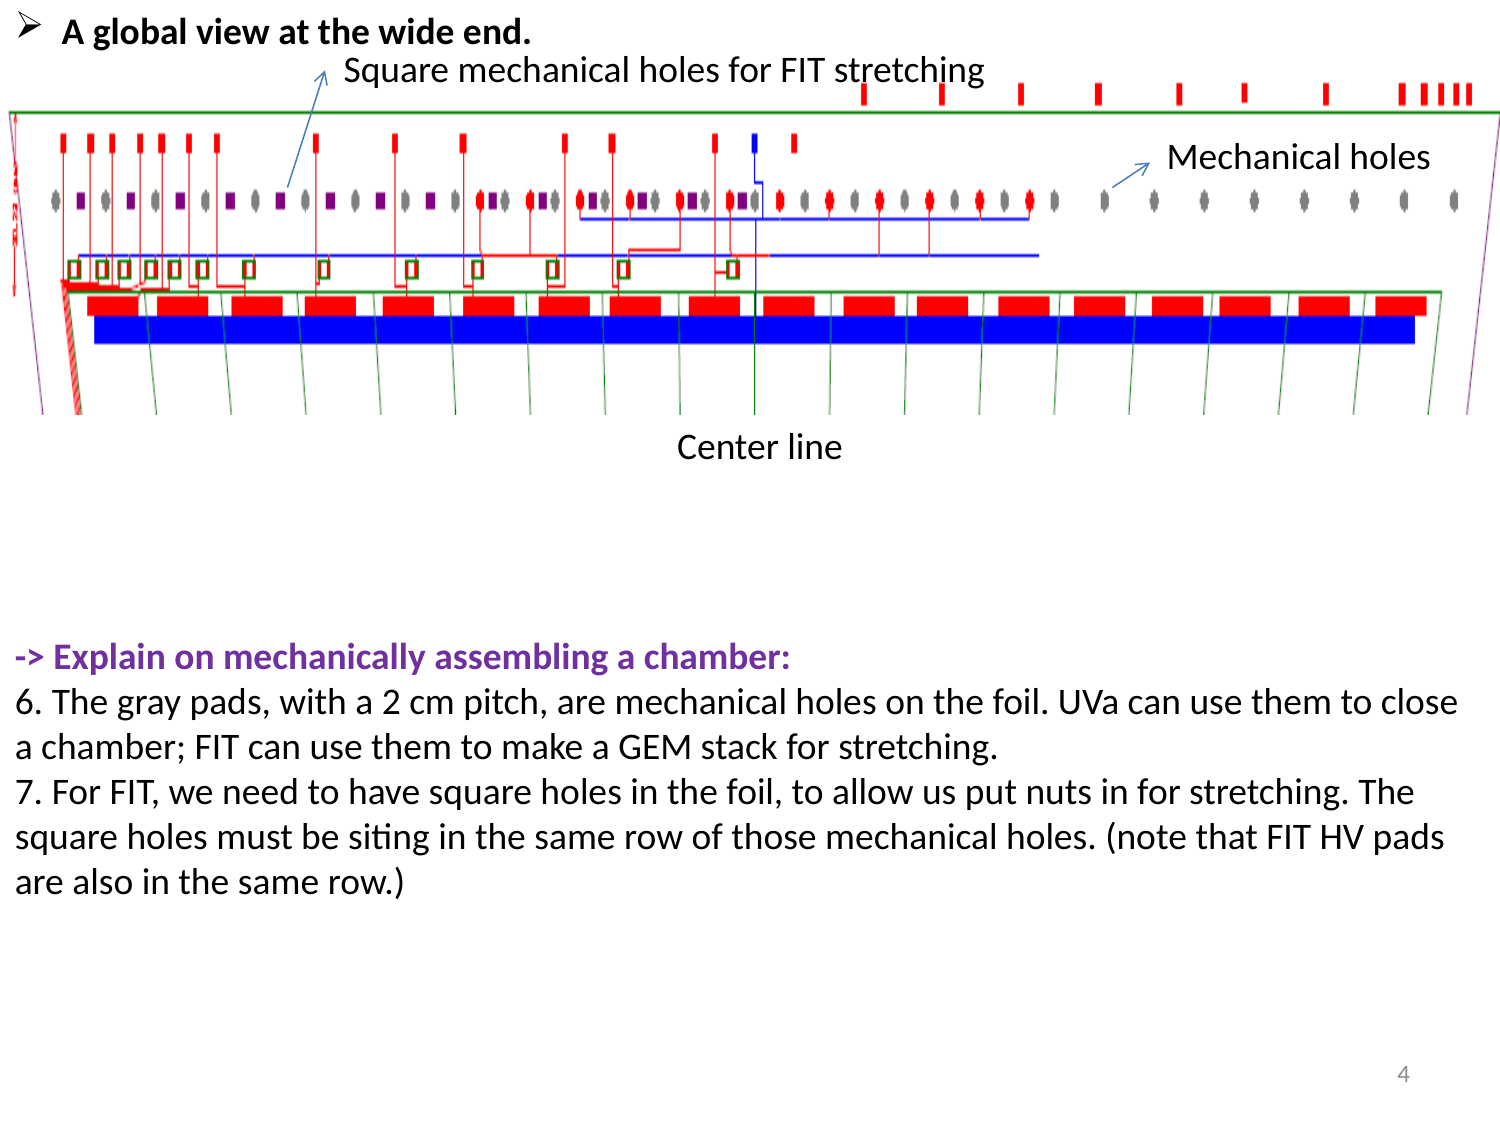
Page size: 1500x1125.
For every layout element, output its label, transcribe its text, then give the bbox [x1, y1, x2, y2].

text_box A global view at the wide end. [0, 0, 763, 60]
text_box -> Explain on mechanically assembling a chamber: 6. The gray pads, with a 2 cm pitch, are mechanical holes on the foil. UVa can use them to close a chamber; FIT can use them to make a GEM stack for stretching. 7. For FIT, we need to have square holes in the foil, to allow us put nuts in for stretching. The square holes must be siting in the same row of those mechanical holes. (note that FIT HV pads are also in the same row.) [0, 624, 1500, 910]
picture [0, 70, 1500, 415]
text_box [1112, 162, 1151, 188]
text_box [287, 70, 326, 188]
text_box Square mechanical holes for FIT stretching [328, 37, 1001, 68]
slide_number 4 [1074, 1042, 1425, 1103]
text_box Center line [662, 424, 975, 475]
